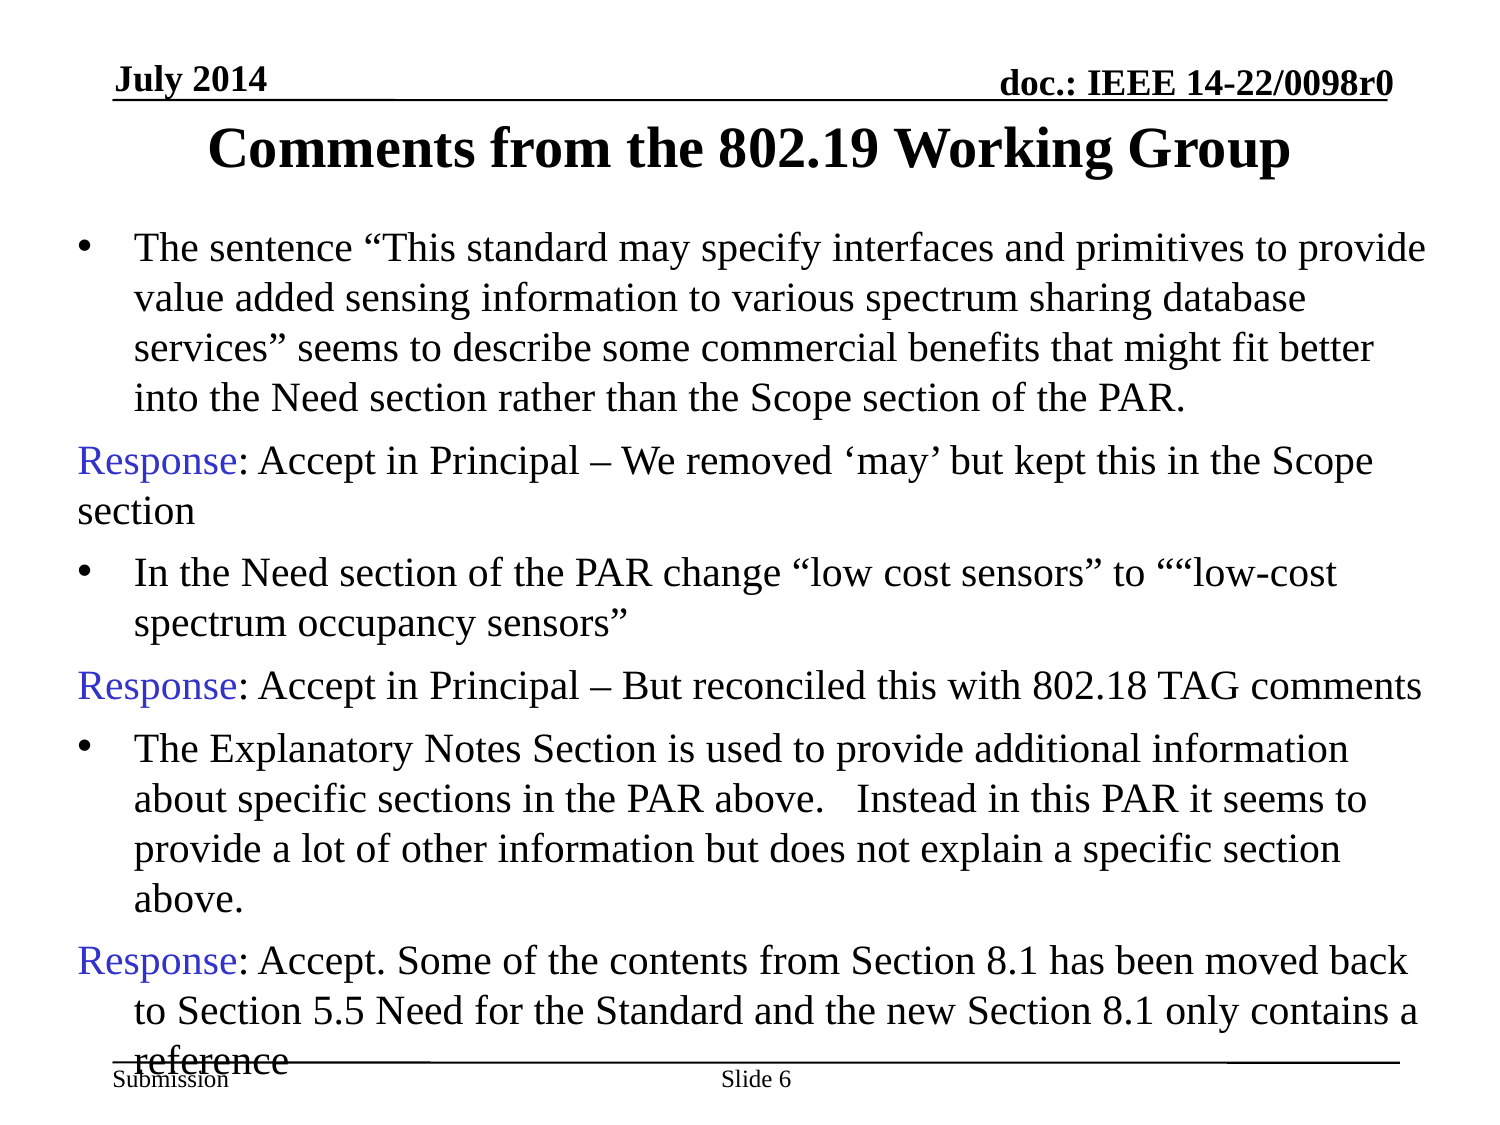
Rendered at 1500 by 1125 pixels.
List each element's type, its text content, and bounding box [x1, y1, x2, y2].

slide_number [114, 54, 423, 100]
slide_number Slide 6 [712, 1061, 800, 1123]
list The sentence “This standard may specify interfaces and primitives to provide value added sensing information to various spectrum sharing database services” seems to describe some commercial benefits that might fit better into the Need section rather than the Scope section of the PAR. Response: Accept in Principal – We removed ‘may’ but kept this in the Scope section In the Need section of the PAR change “low cost sensors” to ““low-cost spectrum occupancy sensors” Response: Accept in Principal – But reconciled this with 802.18 TAG comments The Explanatory Notes Section is used to provide additional information about specific sections in the PAR above. Instead in this PAR it seems to provide a lot of other information but does not explain a specific section above. Response: Accept. Some of the contents from Section 8.1 has been moved back to Section 5.5 Need for the Standard and the new Section 8.1 only contains a reference [62, 212, 1463, 1038]
title Comments from the 802.19 Working Group [112, 74, 1388, 212]
